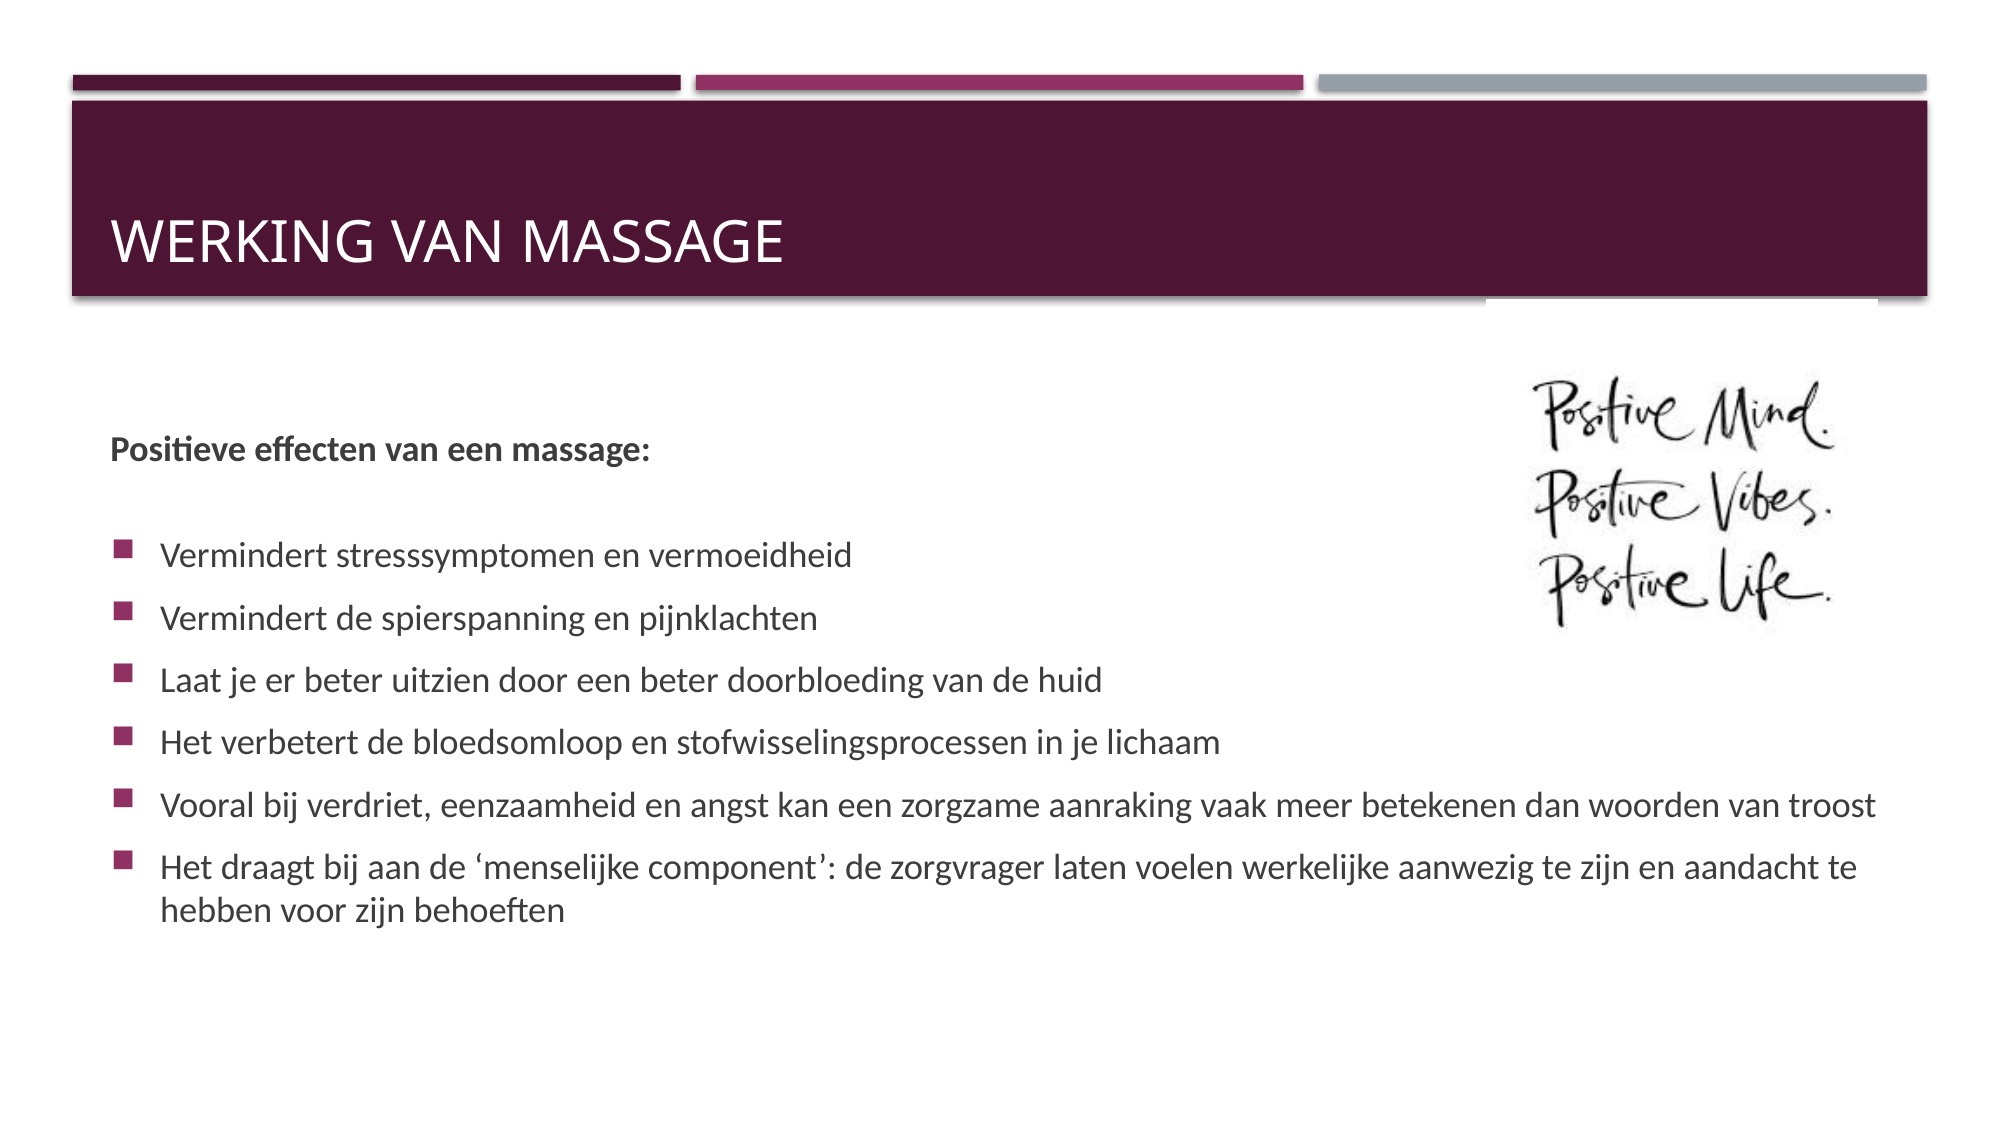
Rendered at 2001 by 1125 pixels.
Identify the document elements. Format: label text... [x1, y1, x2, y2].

title Werking van massage [95, 115, 1905, 282]
list Positieve effecten van een massage: Vermindert stresssymptomen en vermoeidheid Vermindert de spierspanning en pijnklachten Laat je er beter uitzien door een beter doorbloeding van de huid Het verbetert de bloedsomloop en stofwisselingsprocessen in je lichaam Vooral bij verdriet, eenzaamheid en angst kan een zorgzame aanraking vaak meer betekenen dan woorden van troost Het draagt bij aan de ‘menselijke component’: de zorgvrager laten voelen werkelijke aanwezig te zijn en aandacht te hebben voor zijn behoeften [95, 357, 1905, 962]
picture [1485, 299, 1878, 692]
